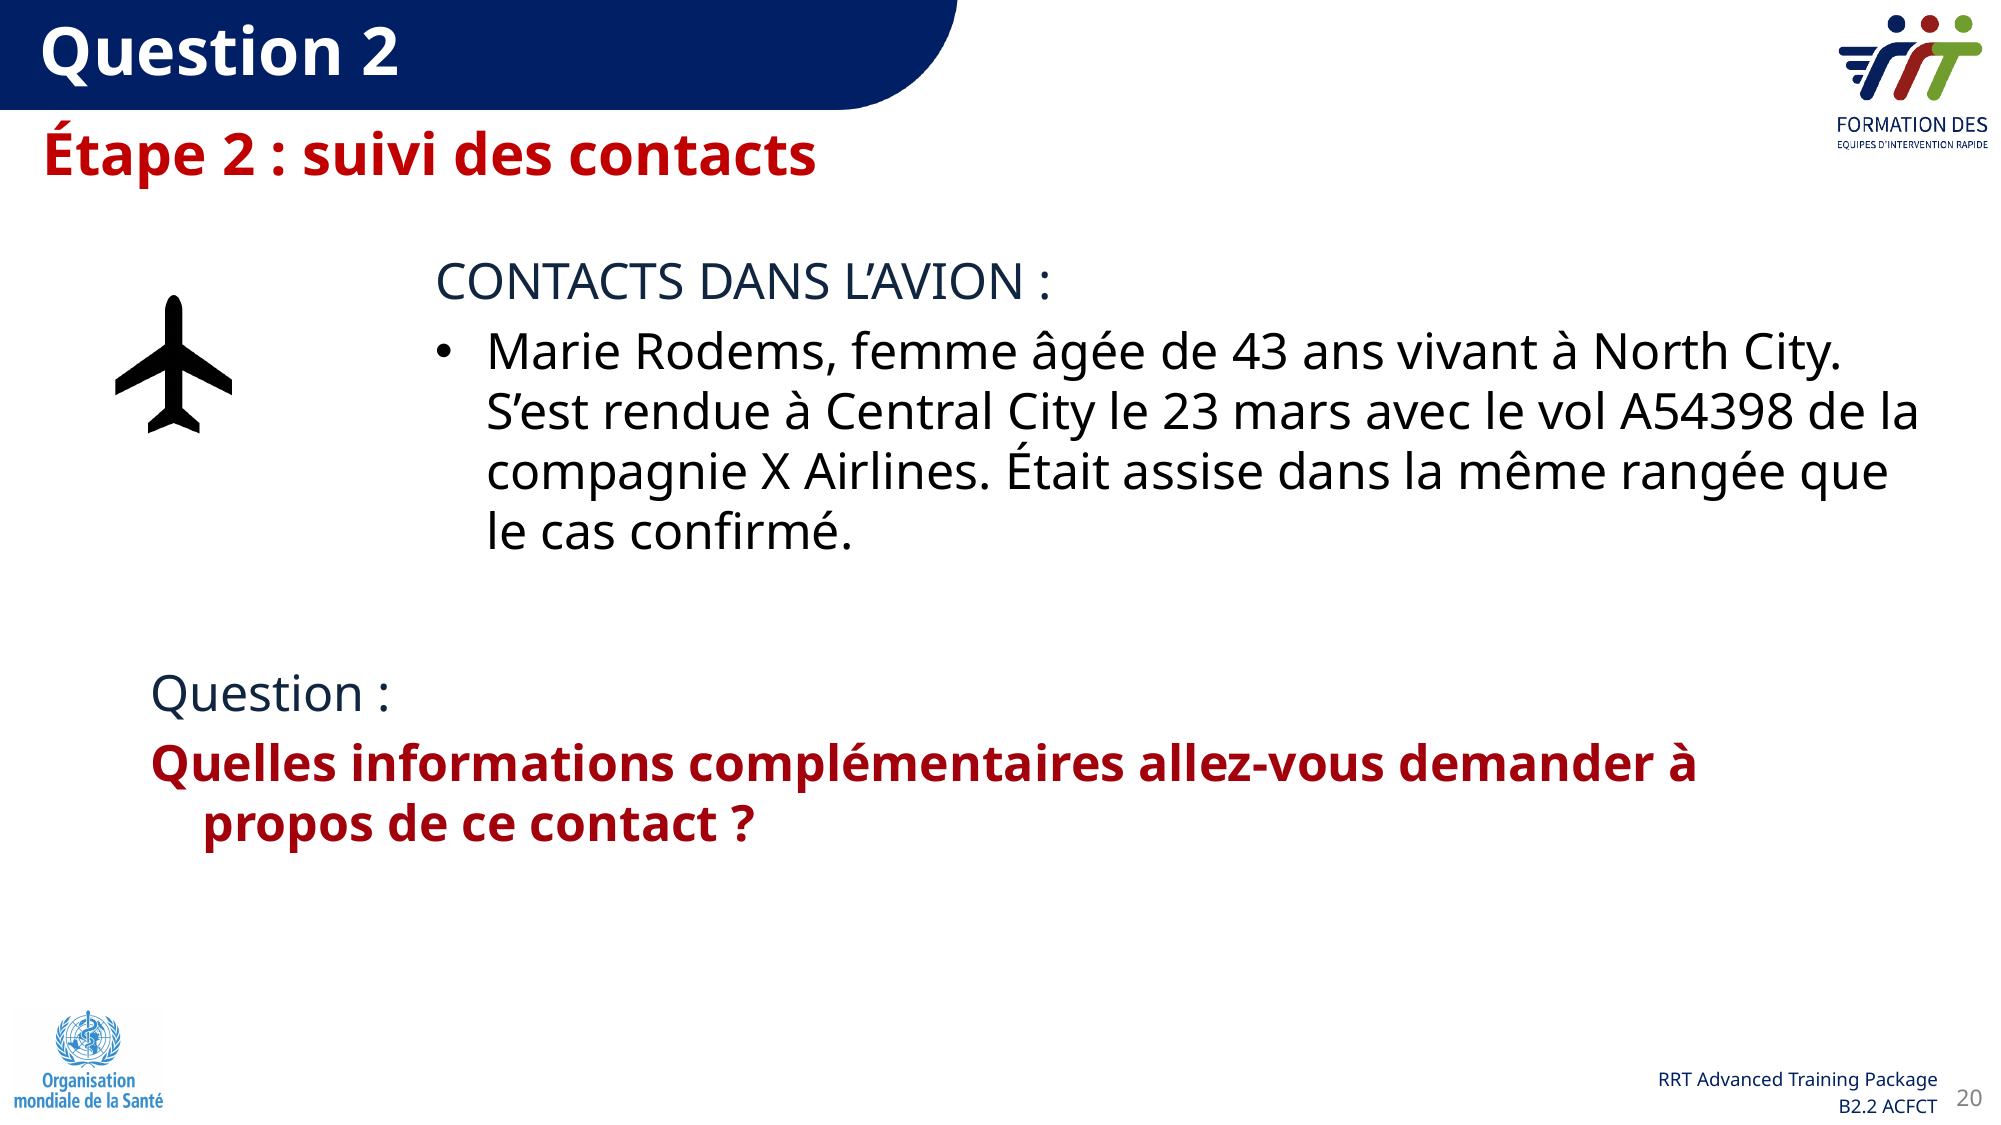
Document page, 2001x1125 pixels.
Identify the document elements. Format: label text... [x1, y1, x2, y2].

text_box CONTACTS DANS L’AVION : Marie Rodems, femme âgée de 43 ans vivant à North City. S’est rendue à Central City le 23 mars avec le vol A54398 de la compagnie X Airlines. Était assise dans la même rangée que le cas confirmé. [420, 242, 1956, 601]
text_box Question 2 [32, 10, 659, 105]
picture [13, 1009, 164, 1109]
picture [90, 281, 256, 447]
text_box Question : Quelles informations complémentaires allez-vous demander à propos de ce contact ? [133, 652, 1832, 959]
text_box Étape 2 : suivi des contacts [42, 117, 1681, 188]
picture [0, 0, 958, 110]
picture [1837, 14, 1988, 150]
